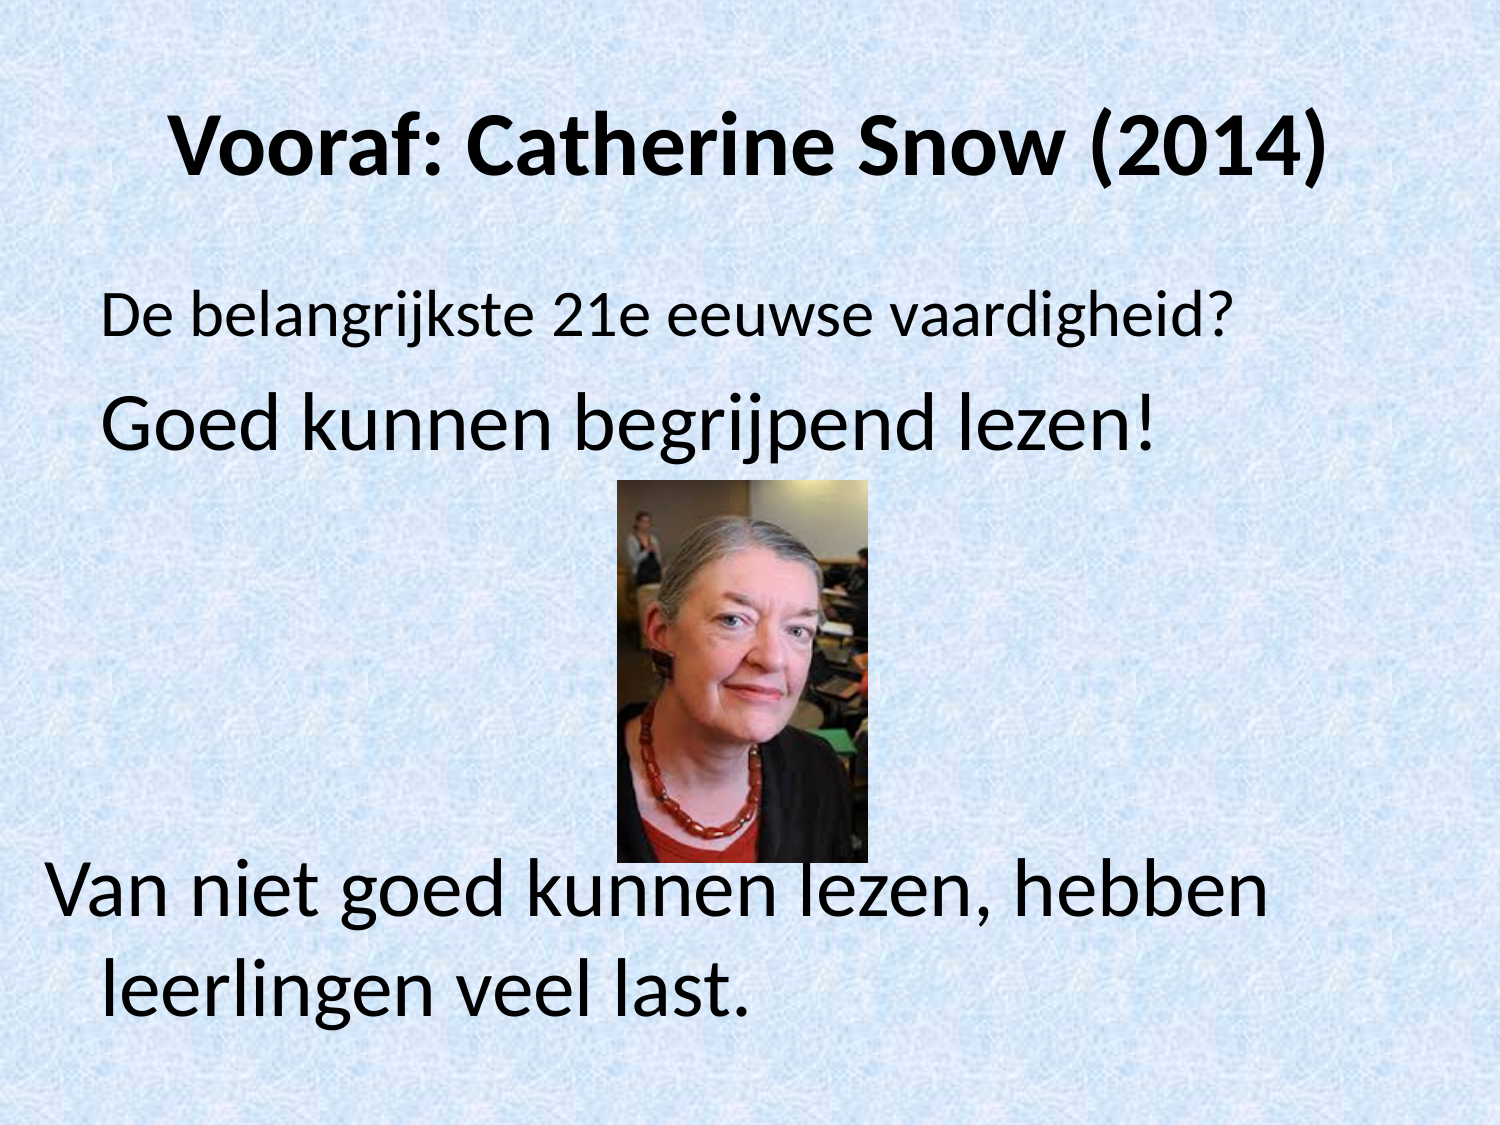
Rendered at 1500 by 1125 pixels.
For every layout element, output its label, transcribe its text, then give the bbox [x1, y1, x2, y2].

picture [0, 0, 1500, 1125]
list De belangrijkste 21e eeuwse vaardigheid? Goed kunnen begrijpend lezen! Van niet goed kunnen lezen, hebben leerlingen veel last. [29, 262, 1425, 1005]
title Vooraf: Catherine Snow (2014) [75, 45, 1425, 233]
